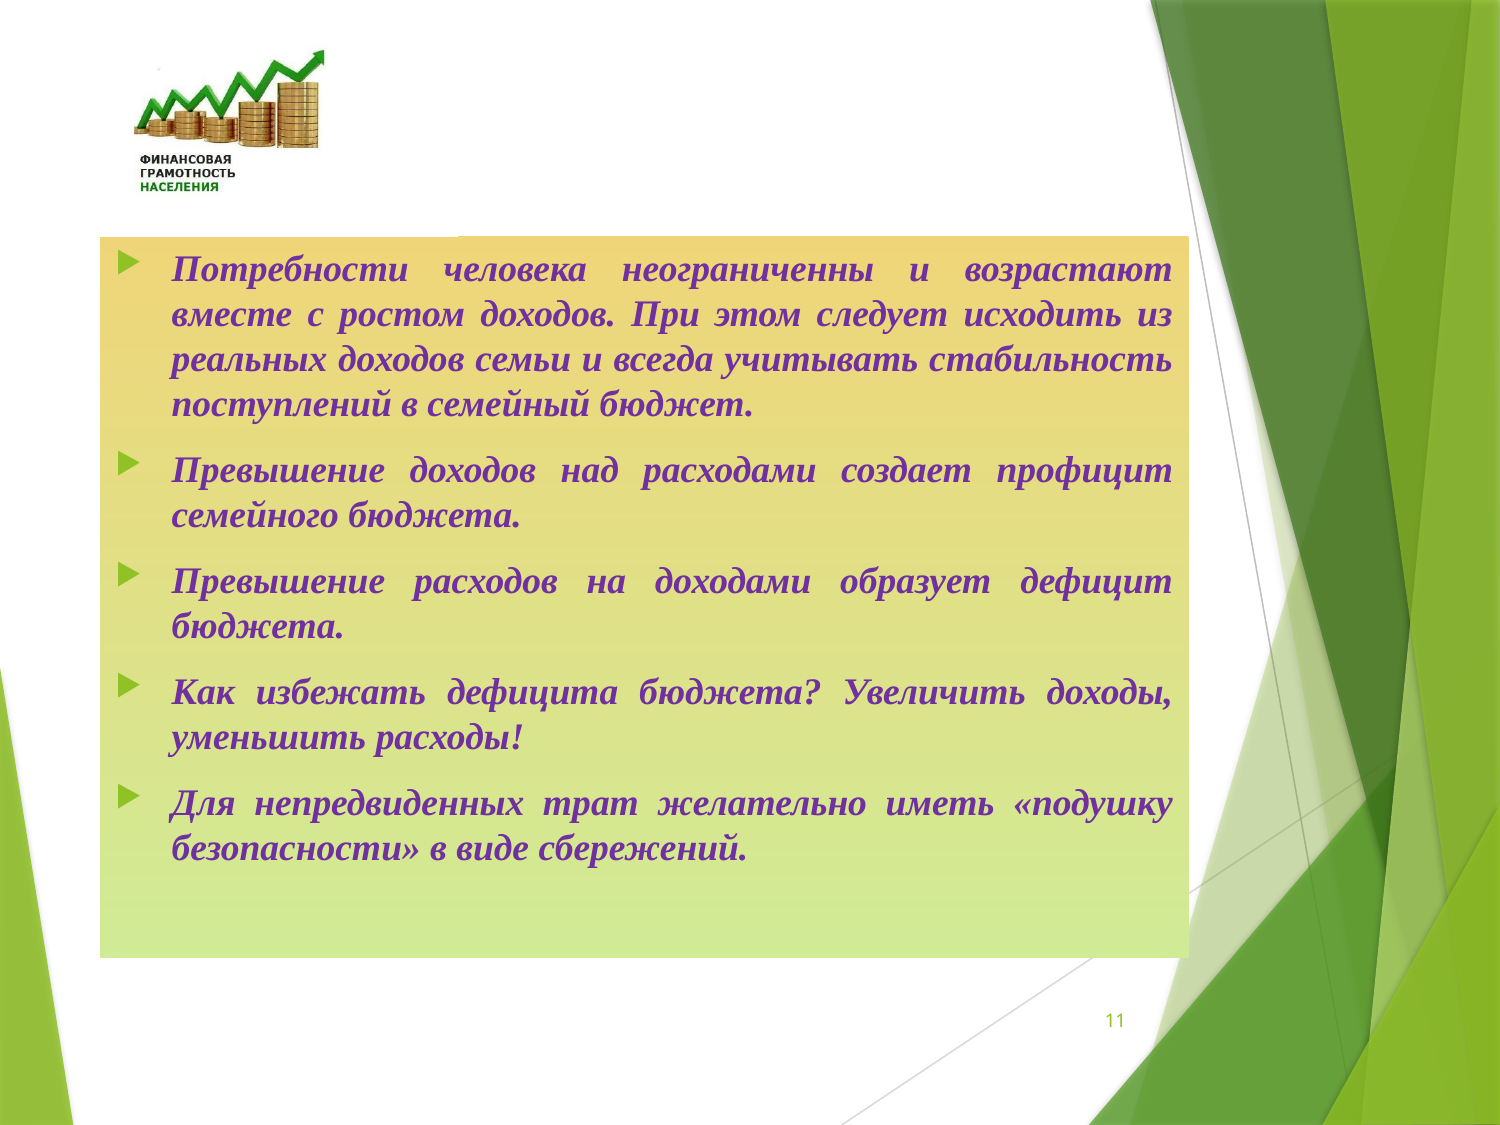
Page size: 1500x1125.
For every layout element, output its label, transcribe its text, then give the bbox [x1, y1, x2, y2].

slide_number 11 [1057, 991, 1142, 1051]
picture [2, 0, 459, 238]
list Потребности человека неограниченны и возрастают вместе с ростом доходов. При этом следует исходить из реальных доходов семьи и всегда учитывать стабильность поступлений в семейный бюджет. Превышение доходов над расходами создает профицит семейного бюджета. Превышение расходов на доходами образует дефицит бюджета. Как избежать дефицита бюджета? Увеличить доходы, уменьшить расходы! Для непредвиденных трат желательно иметь «подушку безопасности» в виде сбережений. [100, 236, 1189, 958]
